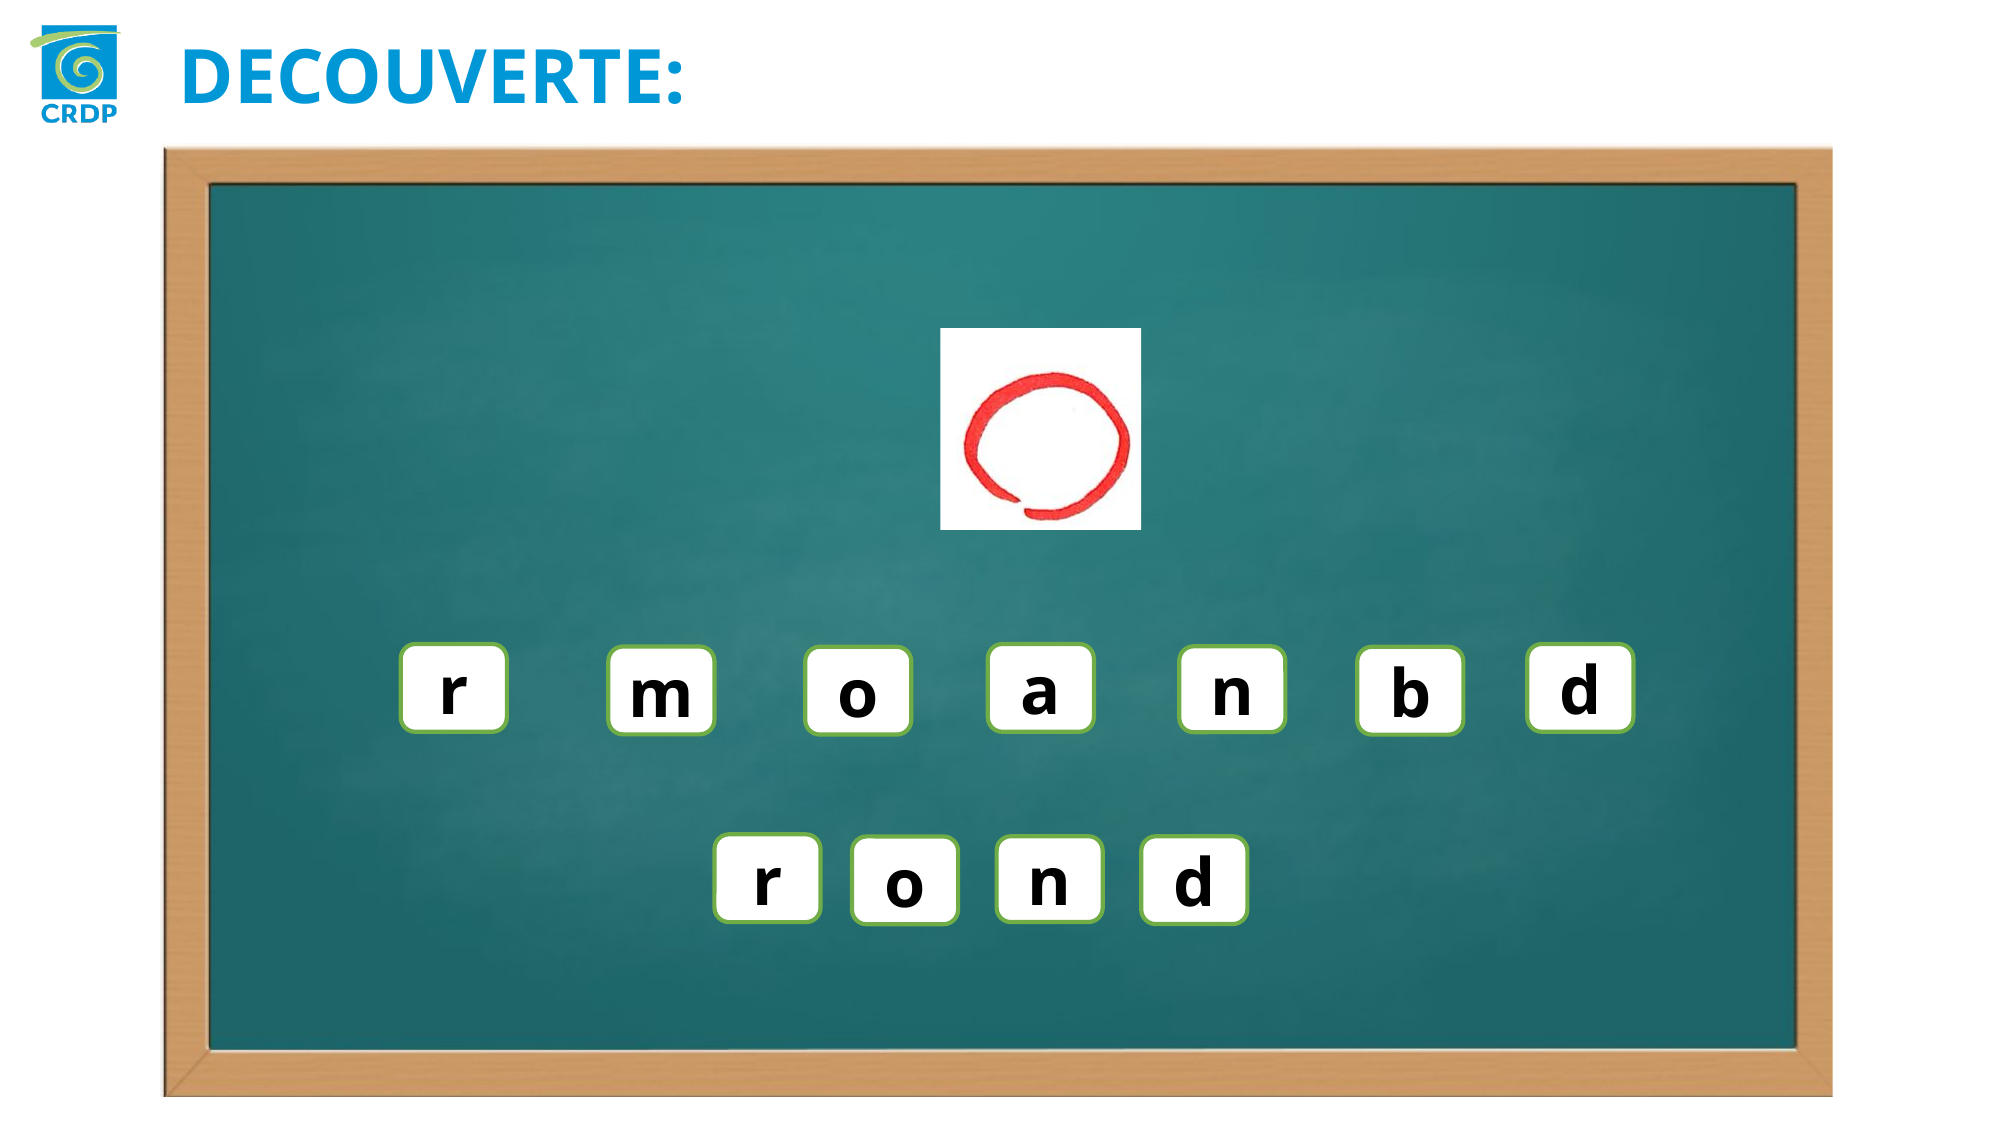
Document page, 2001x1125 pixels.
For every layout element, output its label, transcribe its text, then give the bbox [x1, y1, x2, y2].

picture [86, 108, 94, 118]
picture [160, 143, 1833, 1097]
text_box DECOUVERTE: [163, 35, 1837, 111]
picture [30, 25, 121, 123]
